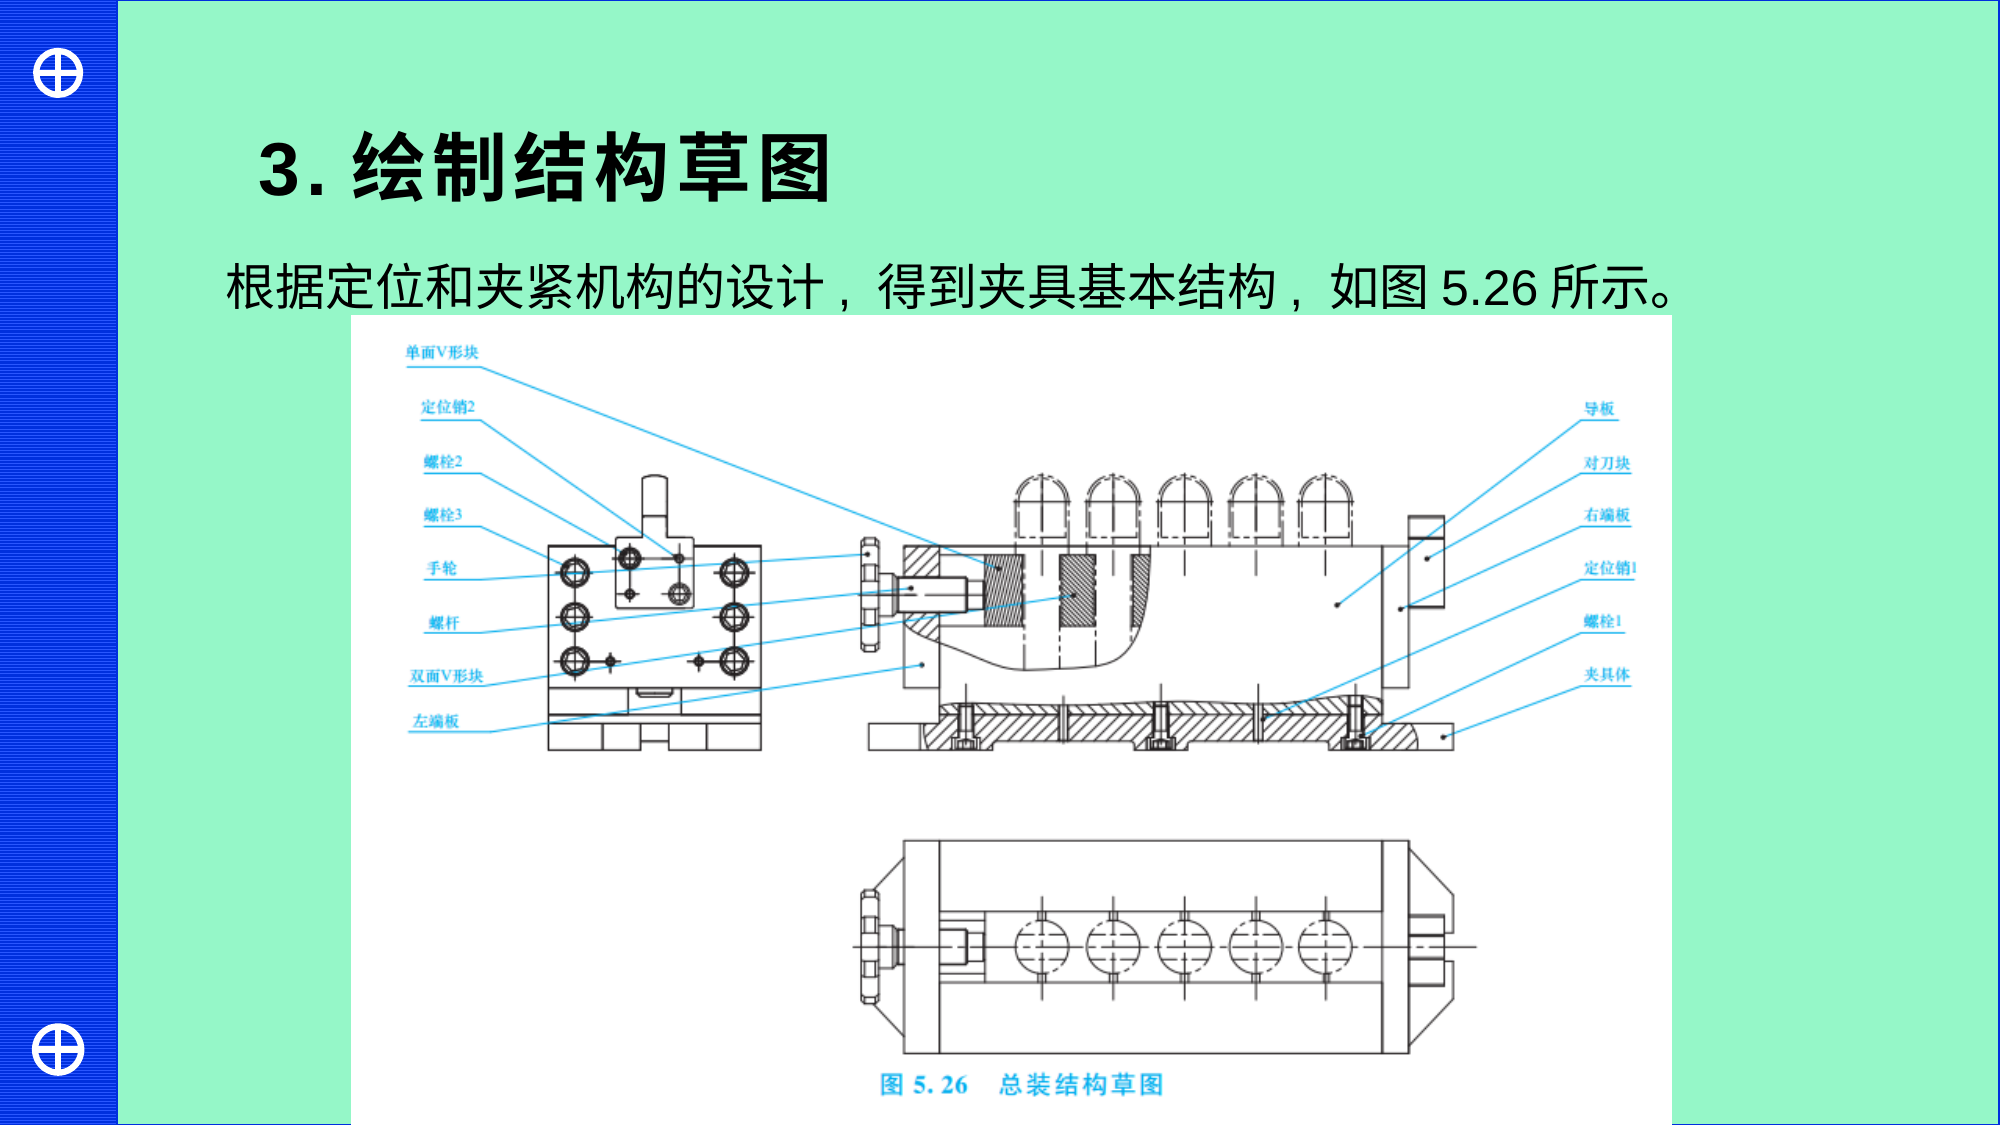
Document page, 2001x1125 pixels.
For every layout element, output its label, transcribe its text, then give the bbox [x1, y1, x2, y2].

picture [351, 315, 1672, 1125]
text_box 3.绘制结构草图 [135, 96, 1423, 217]
text_box 根据定位和夹紧机构的设计, 得到夹具基本结构, 如图5.26所示。 [135, 217, 1980, 413]
